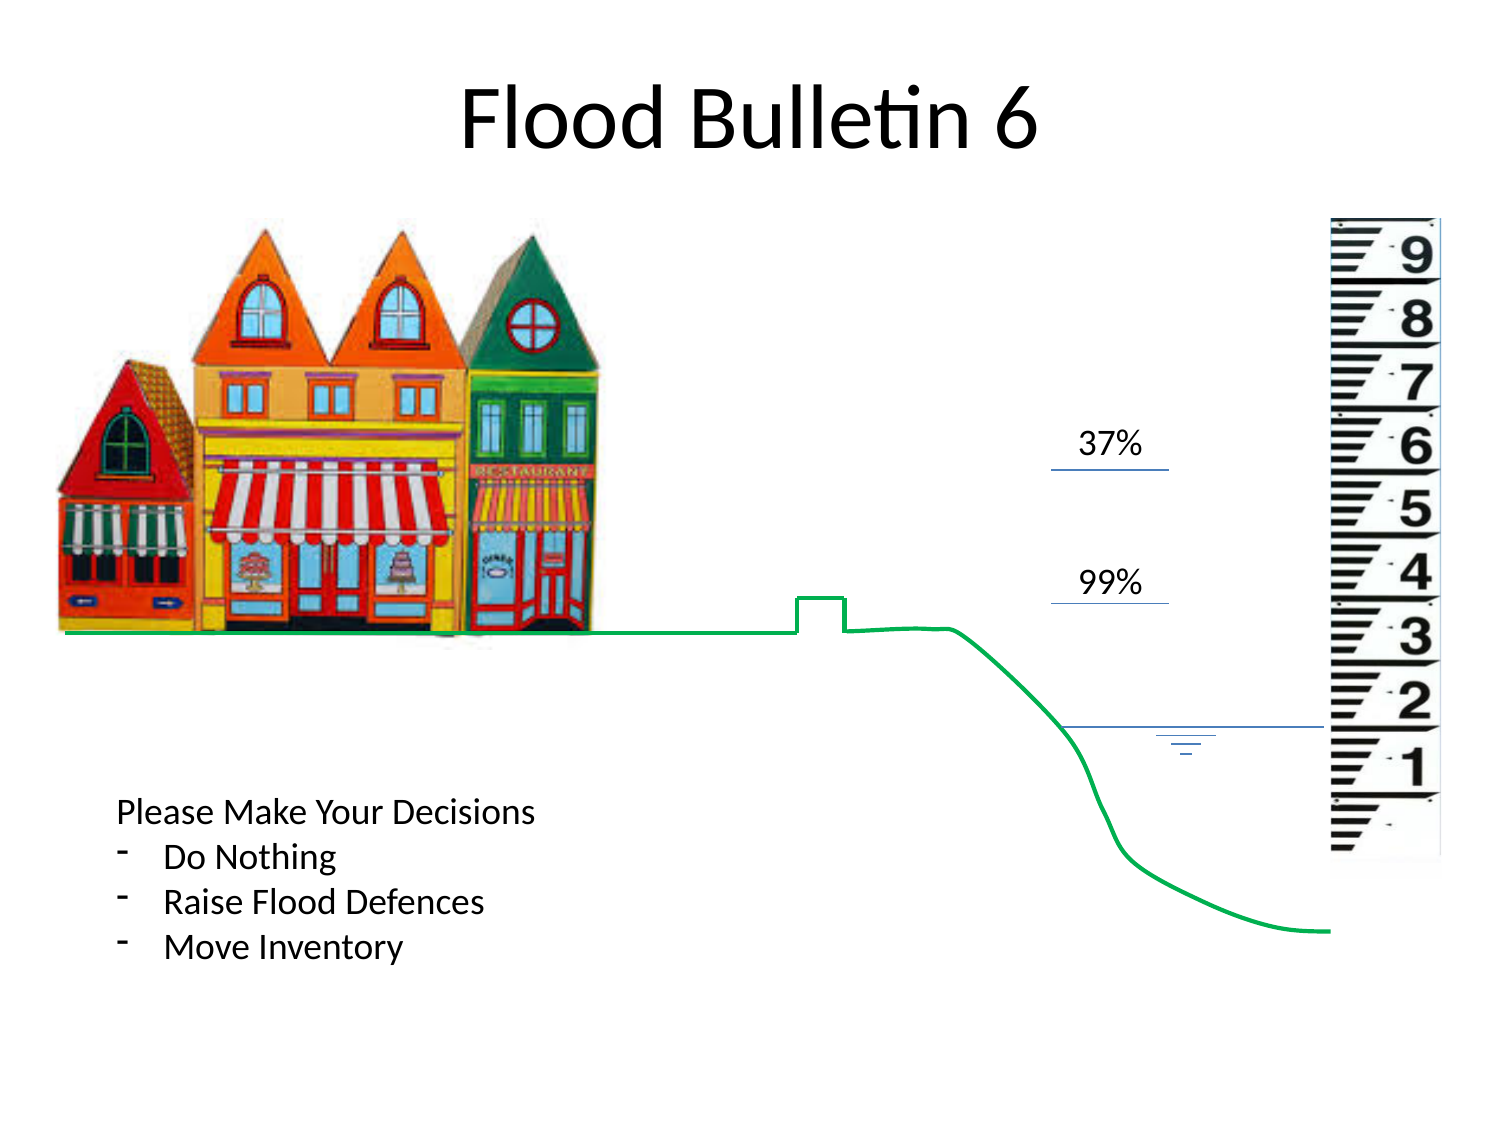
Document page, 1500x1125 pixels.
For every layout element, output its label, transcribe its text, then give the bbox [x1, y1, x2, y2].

title Flood Bulletin 6 [75, 45, 1425, 233]
text_box [849, 626, 1331, 934]
picture [1330, 218, 1442, 886]
text_box Please Make Your Decisions Do Nothing Raise Flood Defences Move Inventory [101, 779, 551, 975]
text_box 99% [1063, 549, 1158, 602]
text_box 37% [1063, 410, 1158, 469]
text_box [1060, 726, 1325, 755]
picture [0, 218, 657, 650]
